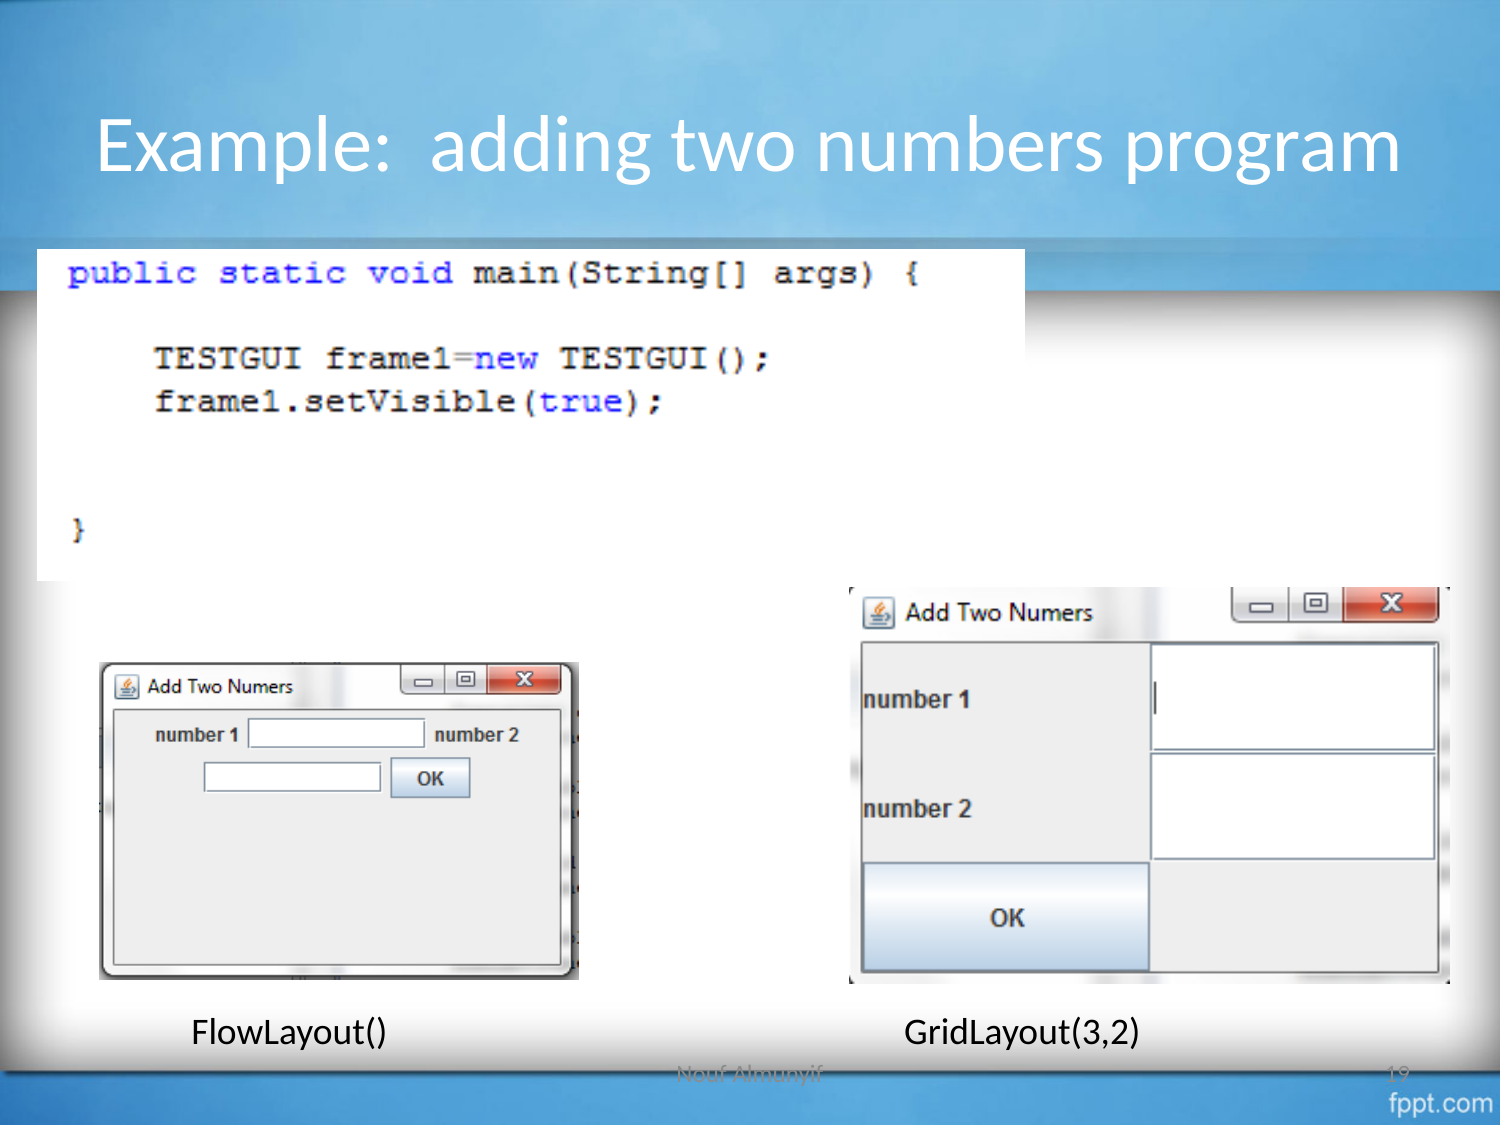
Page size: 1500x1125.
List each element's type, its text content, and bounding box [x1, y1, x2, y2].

slide_number 19 [1074, 1042, 1425, 1103]
picture [0, 0, 1500, 1125]
footer Nouf Almunyif [512, 1042, 988, 1103]
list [849, 586, 1451, 984]
text_box FlowLayout() [176, 999, 403, 1060]
text_box GridLayout(3,2) [889, 1000, 1156, 1060]
title Example: adding two numbers program [75, 45, 1425, 233]
